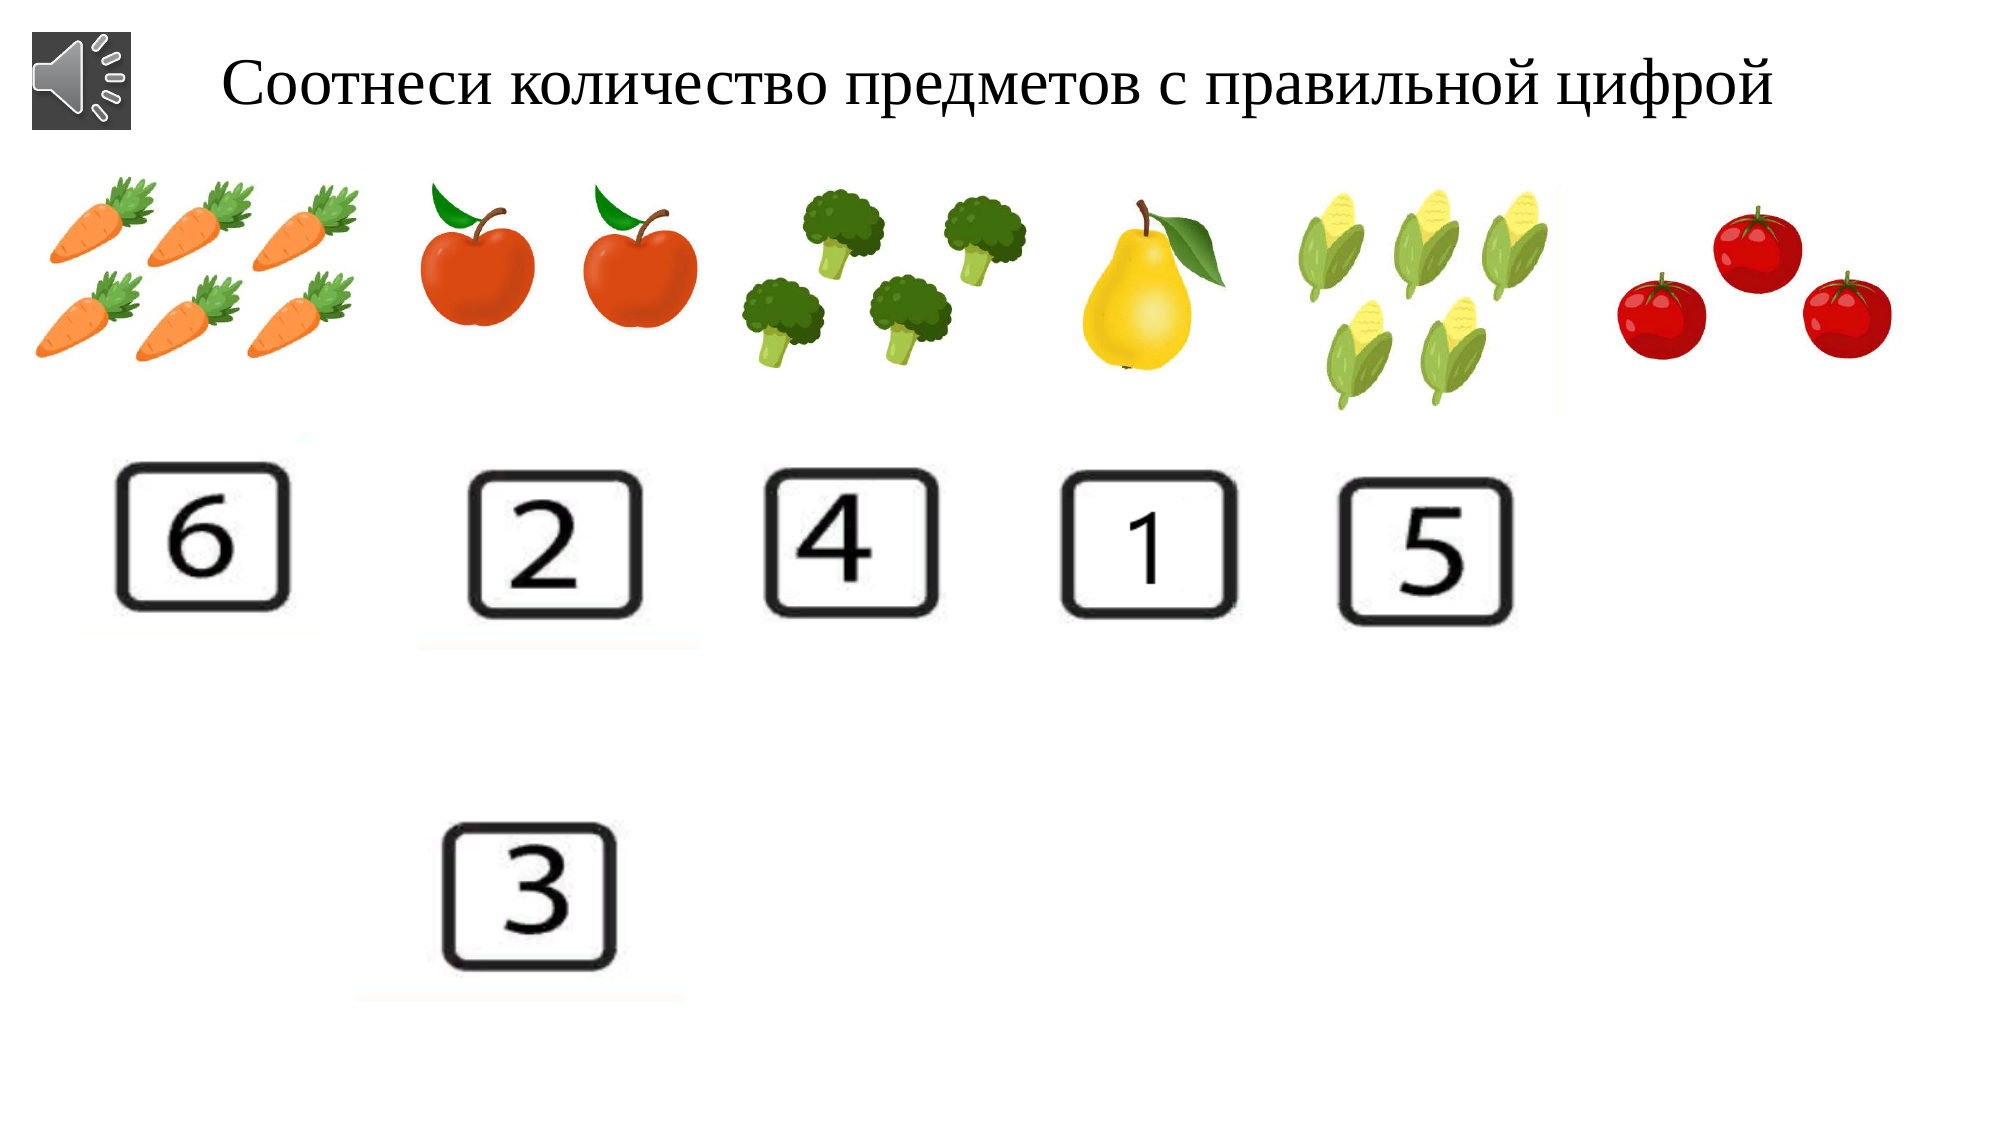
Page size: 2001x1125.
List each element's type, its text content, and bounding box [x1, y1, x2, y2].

picture [1047, 459, 1250, 628]
picture [1285, 184, 1562, 416]
picture [31, 168, 370, 370]
picture [1605, 202, 1901, 370]
picture [31, 30, 132, 131]
picture [1070, 182, 1243, 416]
text_box Соотнеси количество предметов с правильной цифрой [206, 30, 1791, 126]
picture [356, 797, 685, 1002]
picture [1329, 468, 1519, 635]
picture [724, 452, 1000, 635]
picture [83, 432, 318, 635]
picture [418, 412, 700, 650]
picture [397, 182, 1028, 369]
